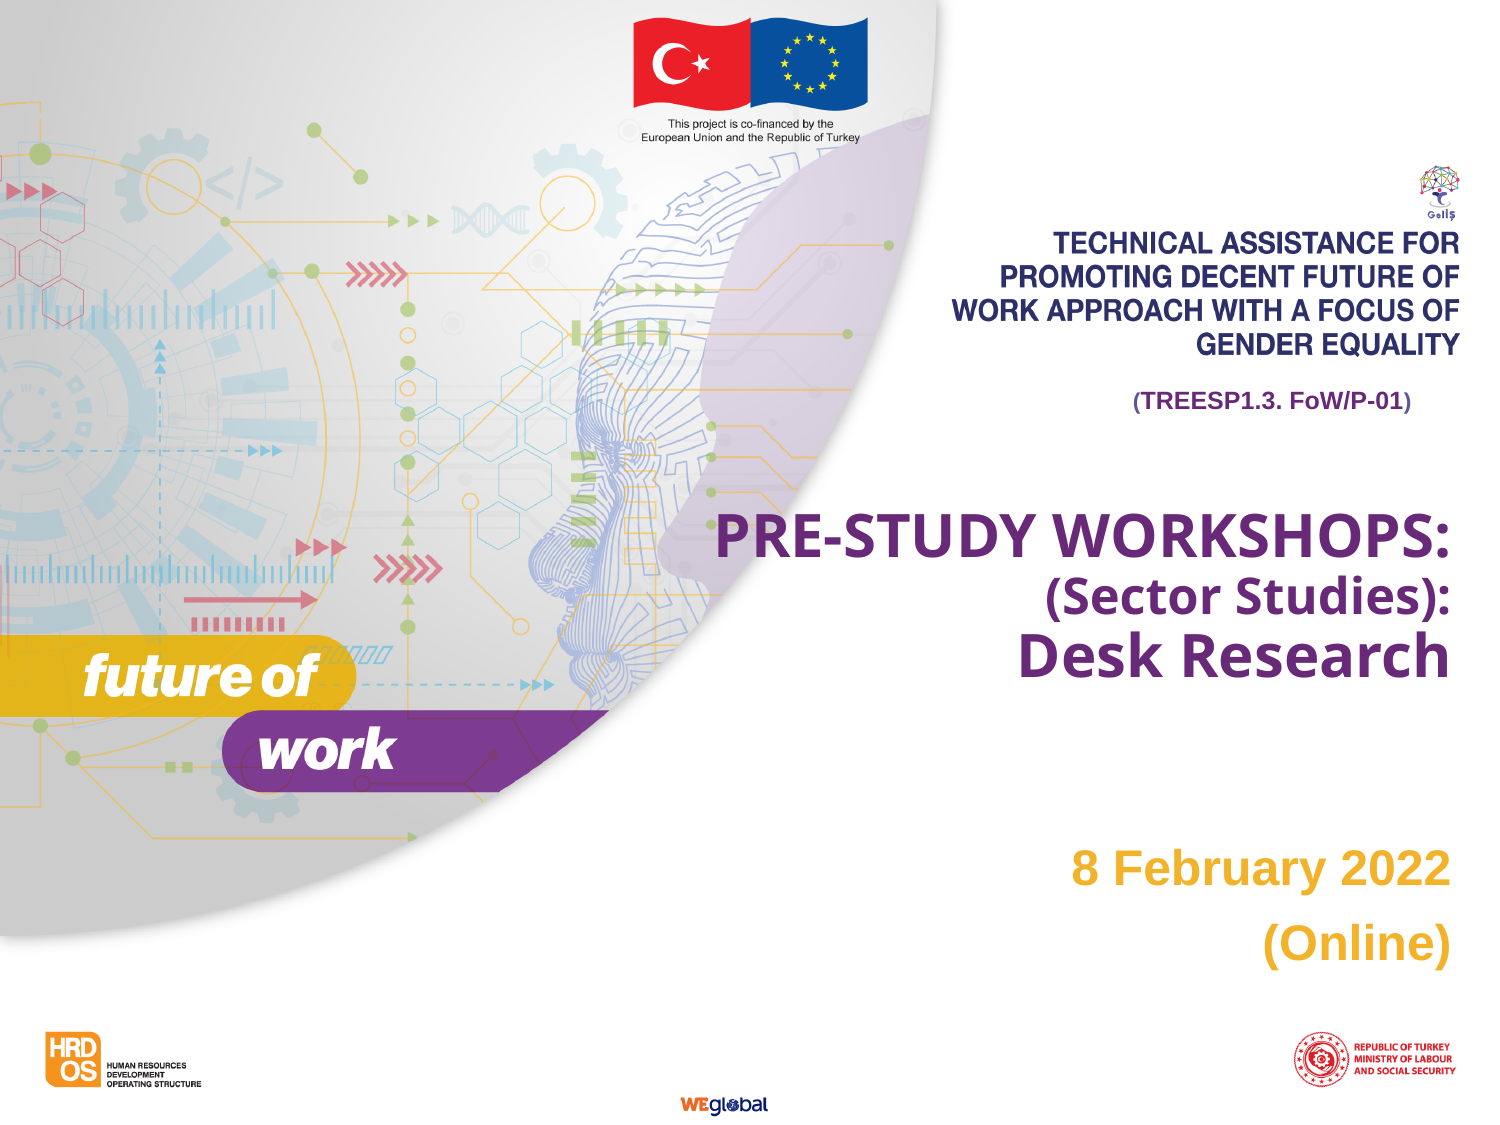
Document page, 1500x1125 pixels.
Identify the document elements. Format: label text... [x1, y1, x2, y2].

picture [0, 0, 1500, 1125]
text_box (TREESP1.3. FoW/P-01) [1118, 376, 1427, 422]
title PRE-STUDY WORKSHOPS: (Sector Studies): Desk Research [692, 408, 1467, 834]
subtitle 8 February 2022 (Online) [692, 834, 1467, 1066]
